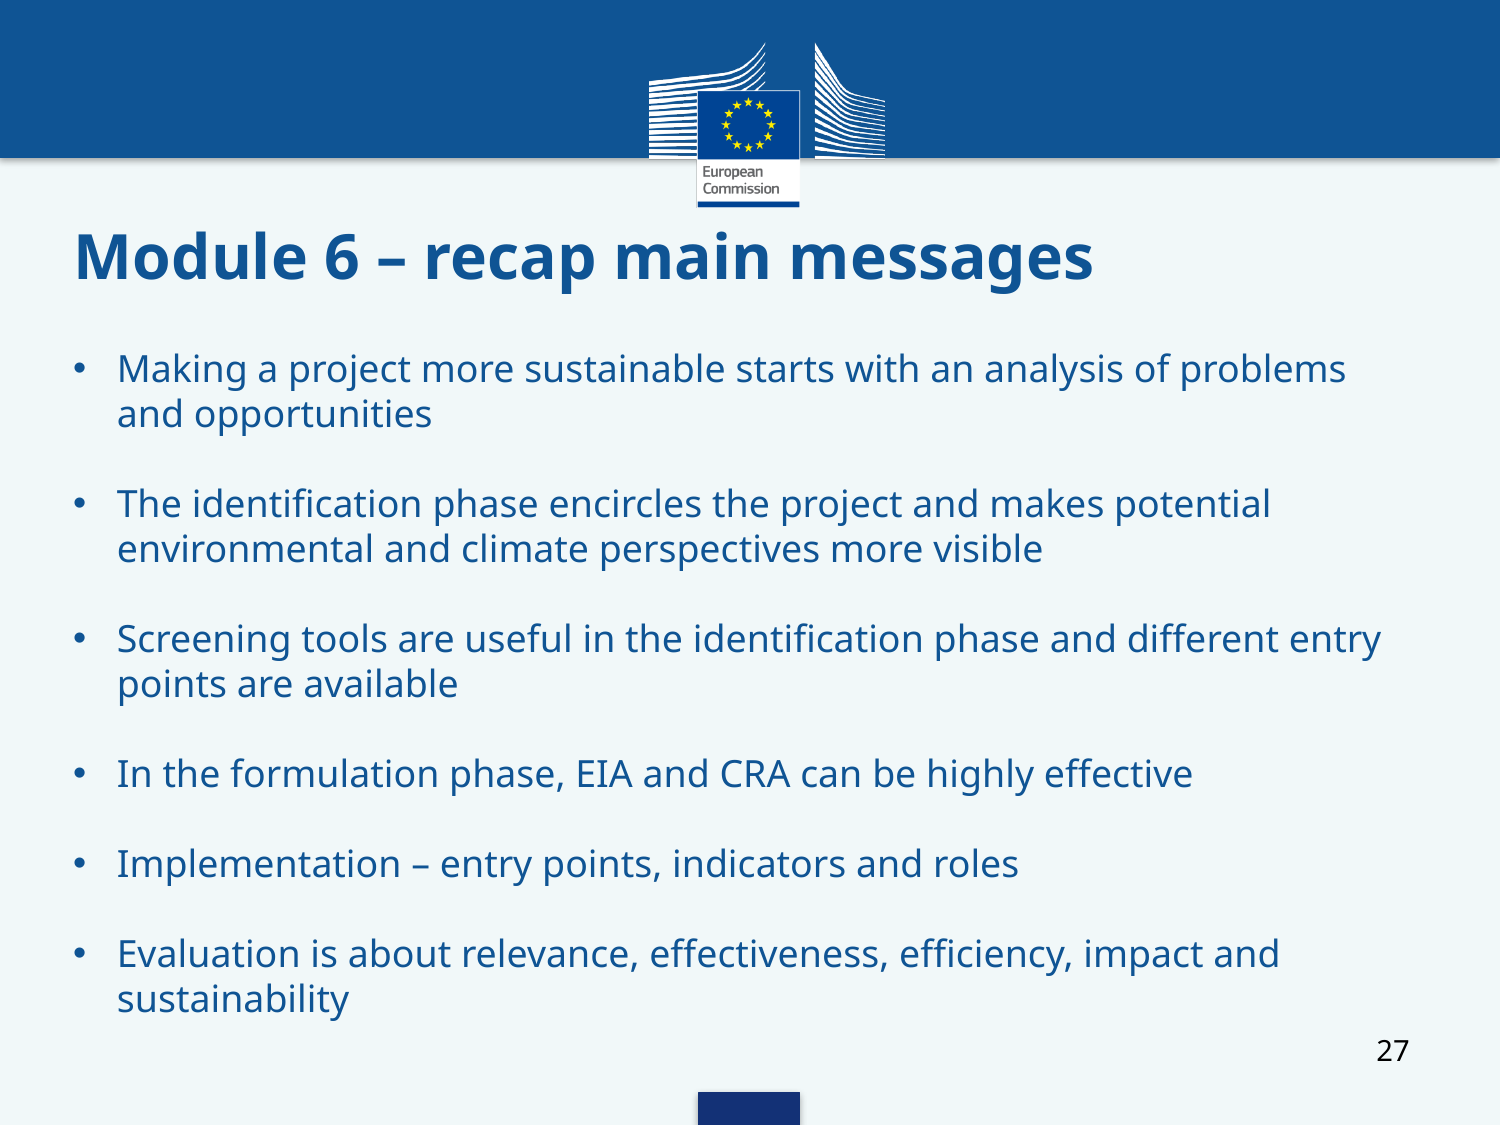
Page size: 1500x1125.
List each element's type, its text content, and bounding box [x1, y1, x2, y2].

text_box Making a project more sustainable starts with an analysis of problems and opportunities The identification phase encircles the project and makes potential environmental and climate perspectives more visible Screening tools are useful in the identification phase and different entry points are available In the formulation phase, EIA and CRA can be highly effective Implementation – entry points, indicators and roles Evaluation is about relevance, effectiveness, efficiency, impact and sustainability [0, 337, 1413, 1028]
title Module 6 – recap main messages [0, 152, 1351, 337]
picture [649, 42, 885, 152]
slide_number 27 [1074, 1024, 1426, 1103]
